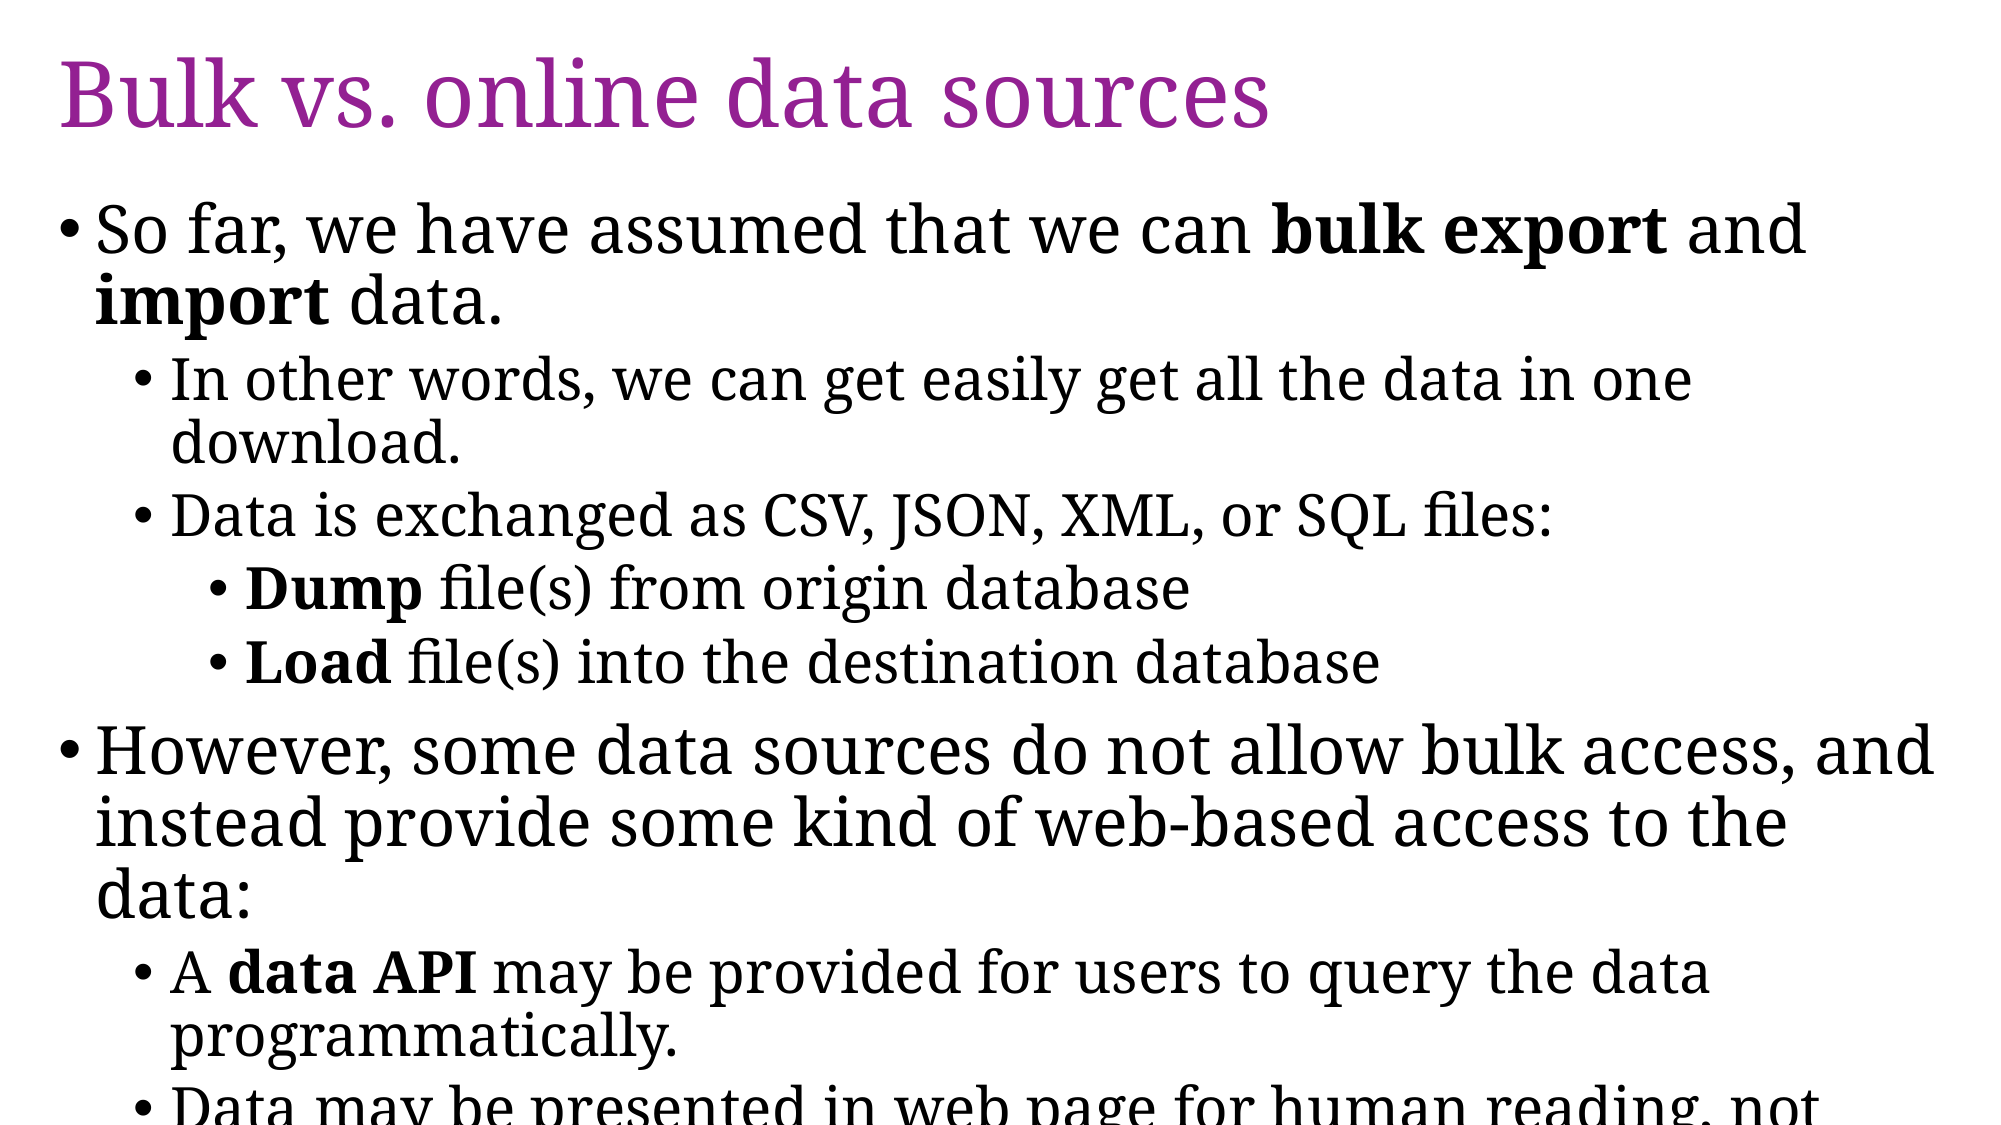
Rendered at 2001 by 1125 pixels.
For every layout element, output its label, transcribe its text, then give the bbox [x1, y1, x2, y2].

title Bulk vs. online data sources [43, 25, 1953, 171]
list So far, we have assumed that we can bulk export and import data. In other words, we can get easily get all the data in one download. Data is exchanged as CSV, JSON, XML, or SQL files: Dump file(s) from origin database Load file(s) into the destination database However, some data sources do not allow bulk access, and instead provide some kind of web-based access to the data: A data API may be provided for users to query the data programmatically. Data may be presented in web page for human reading, not intended for programmatic access. [43, 188, 1953, 1106]
